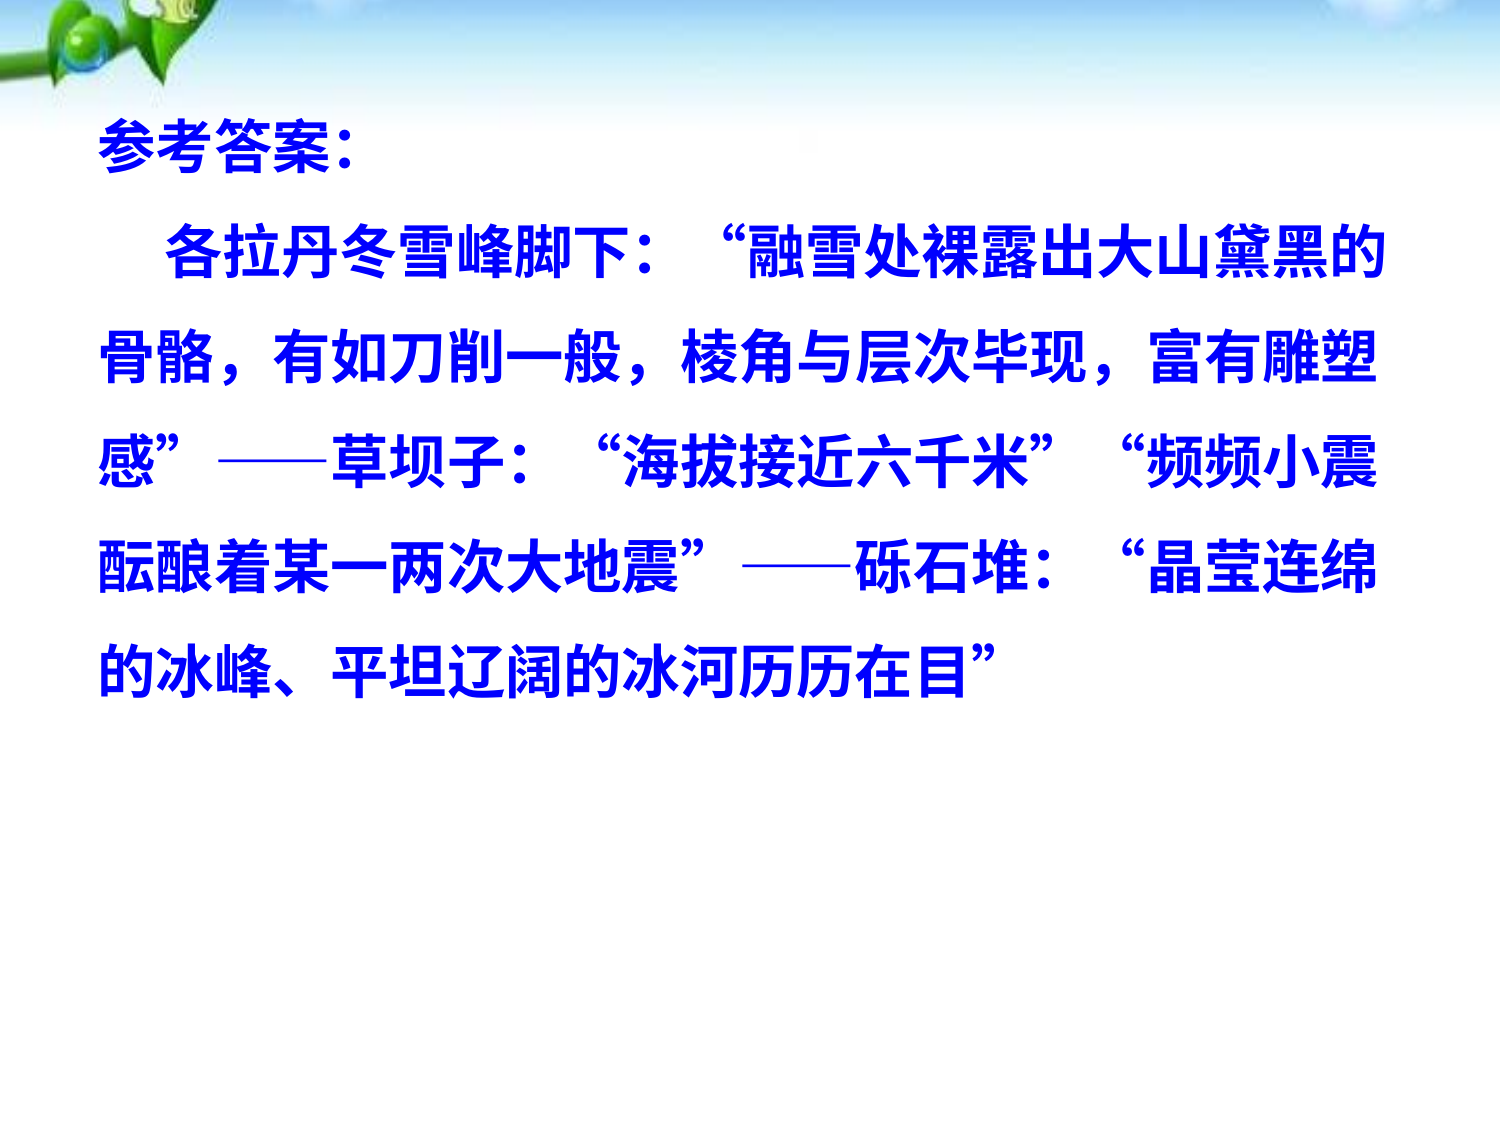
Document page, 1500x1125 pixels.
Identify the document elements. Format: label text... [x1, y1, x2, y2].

text_box 参考答案： 各拉丹冬雪峰脚下：“融雪处裸露出大山黛黑的骨骼，有如刀削一般，棱角与层次毕现，富有雕塑感”——草坝子：“海拔接近六千米”“频频小震酝酿着某一两次大地震”——砾石堆：“晶莹连绵的冰峰、平坦辽阔的冰河历历在目” [83, 67, 1421, 713]
picture [0, 0, 1500, 1125]
